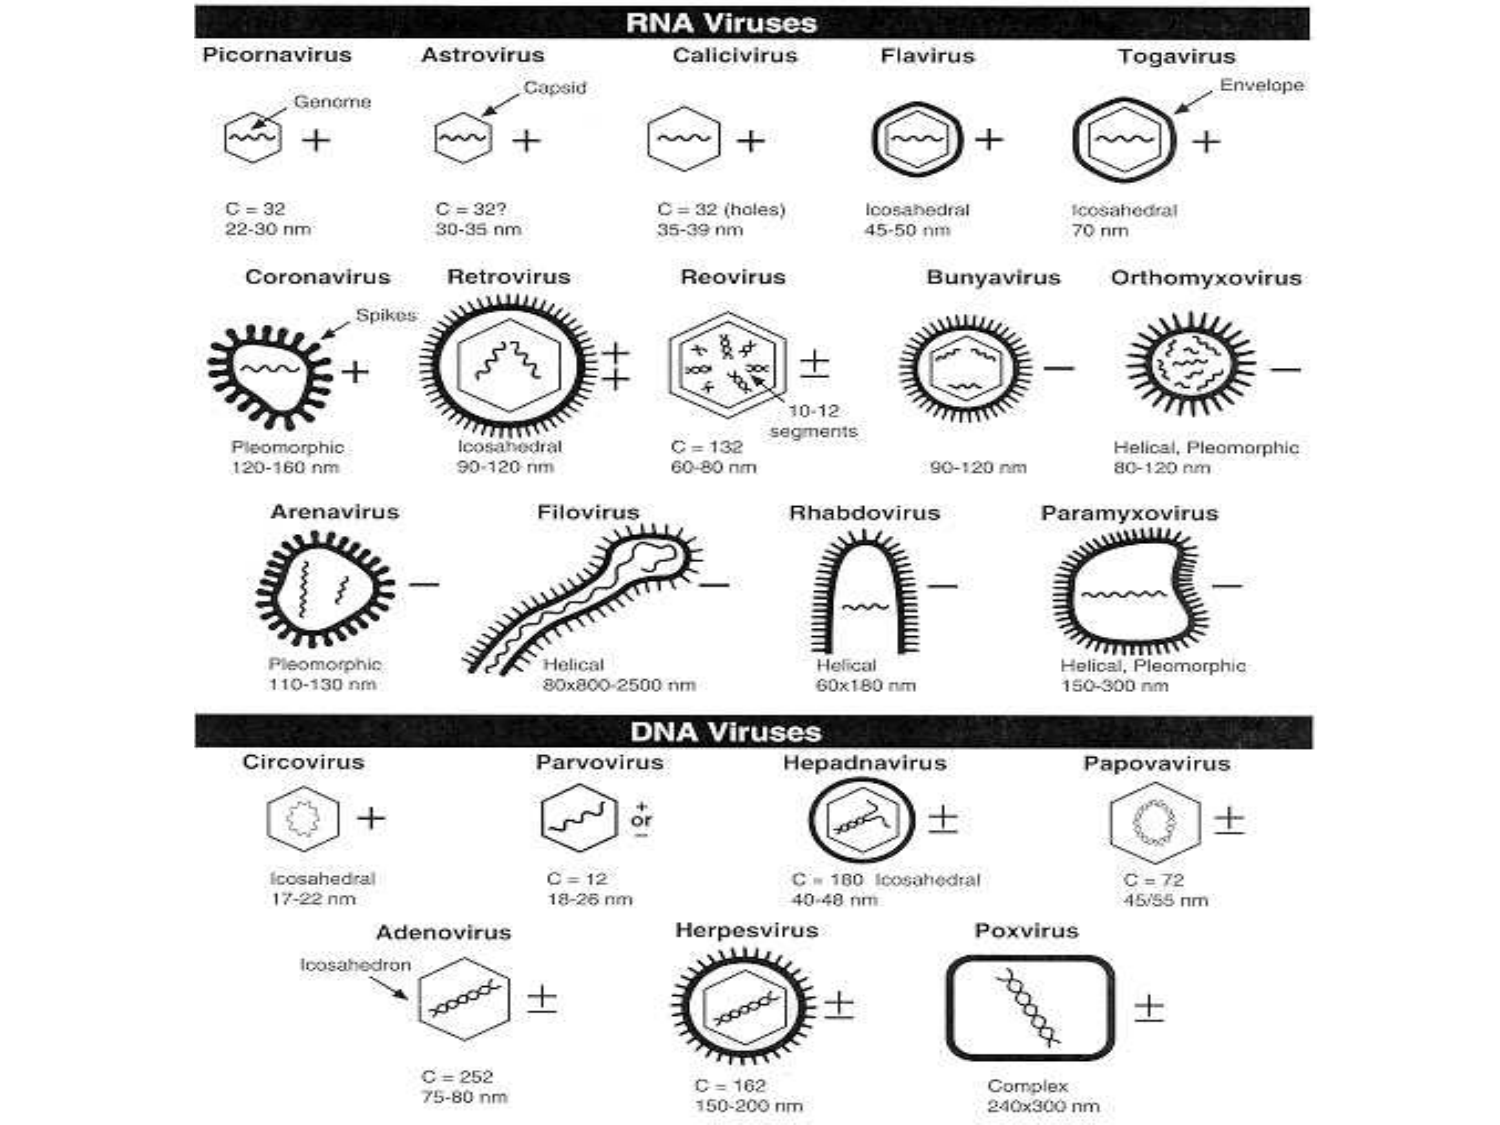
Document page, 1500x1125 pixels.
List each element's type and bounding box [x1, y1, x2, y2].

picture [194, 0, 1318, 1125]
